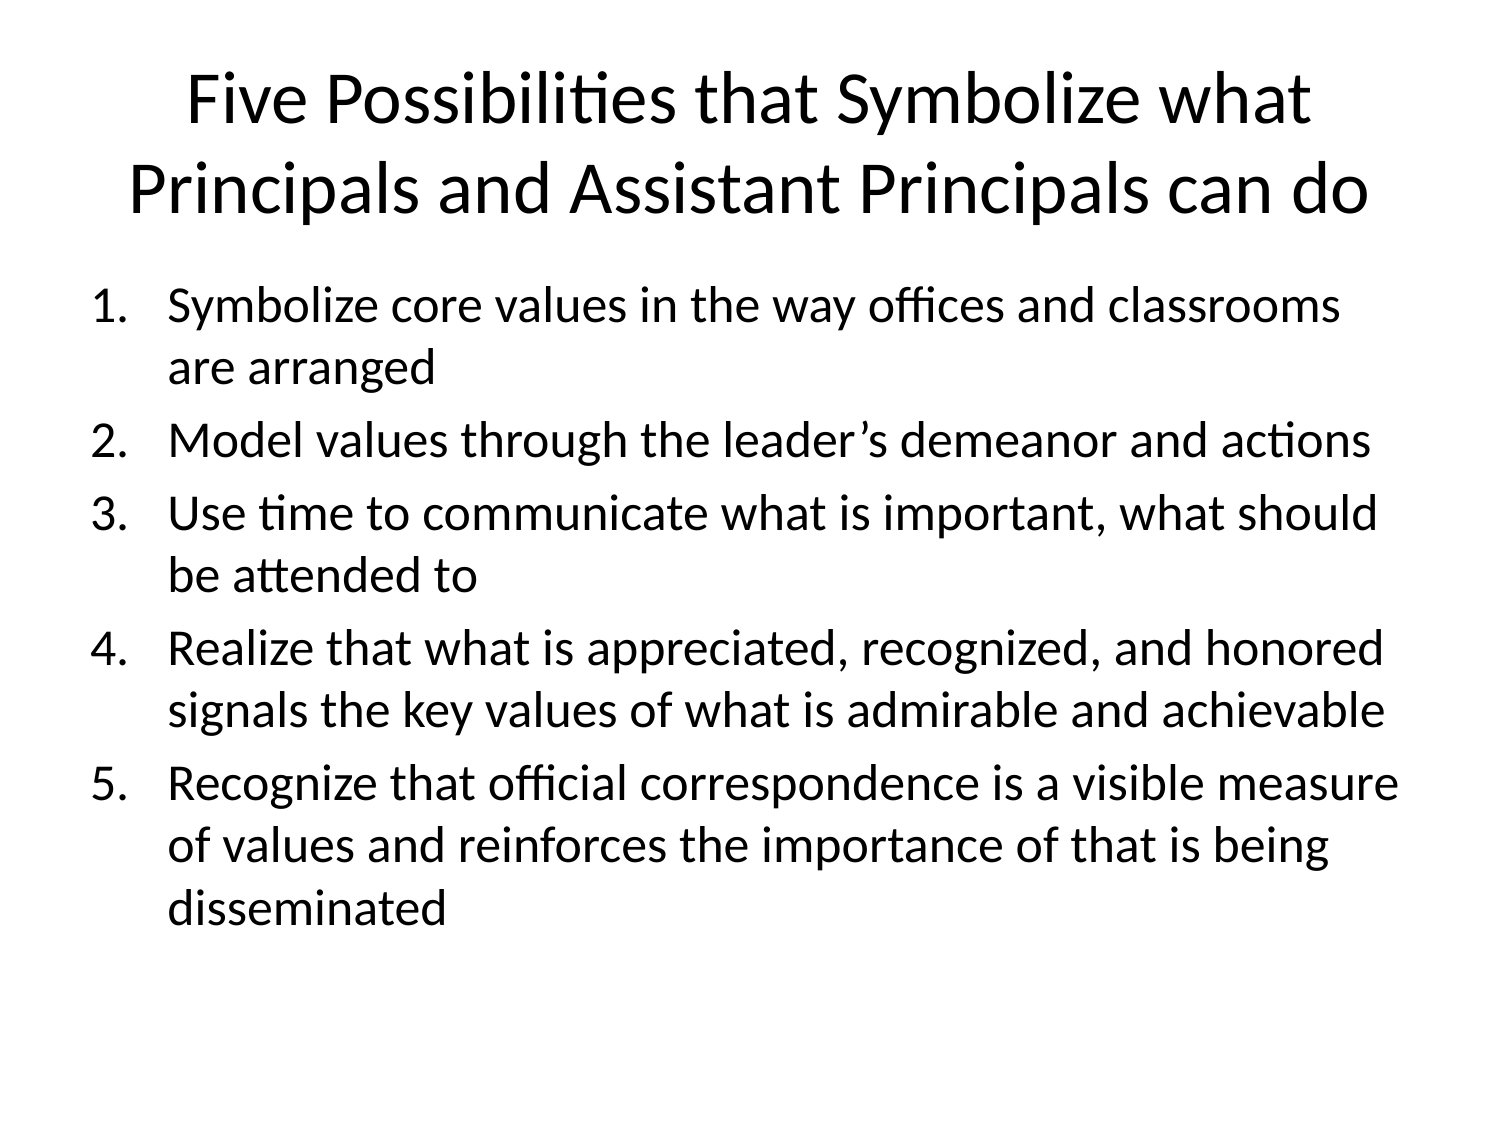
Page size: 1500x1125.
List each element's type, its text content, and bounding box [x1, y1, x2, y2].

title Five Possibilities that Symbolize what Principals and Assistant Principals can do [75, 45, 1425, 233]
list Symbolize core values in the way offices and classrooms are arranged Model values through the leader’s demeanor and actions Use time to communicate what is important, what should be attended to Realize that what is appreciated, recognized, and honored signals the key values of what is admirable and achievable Recognize that official correspondence is a visible measure of values and reinforces the importance of that is being disseminated [75, 262, 1425, 1005]
